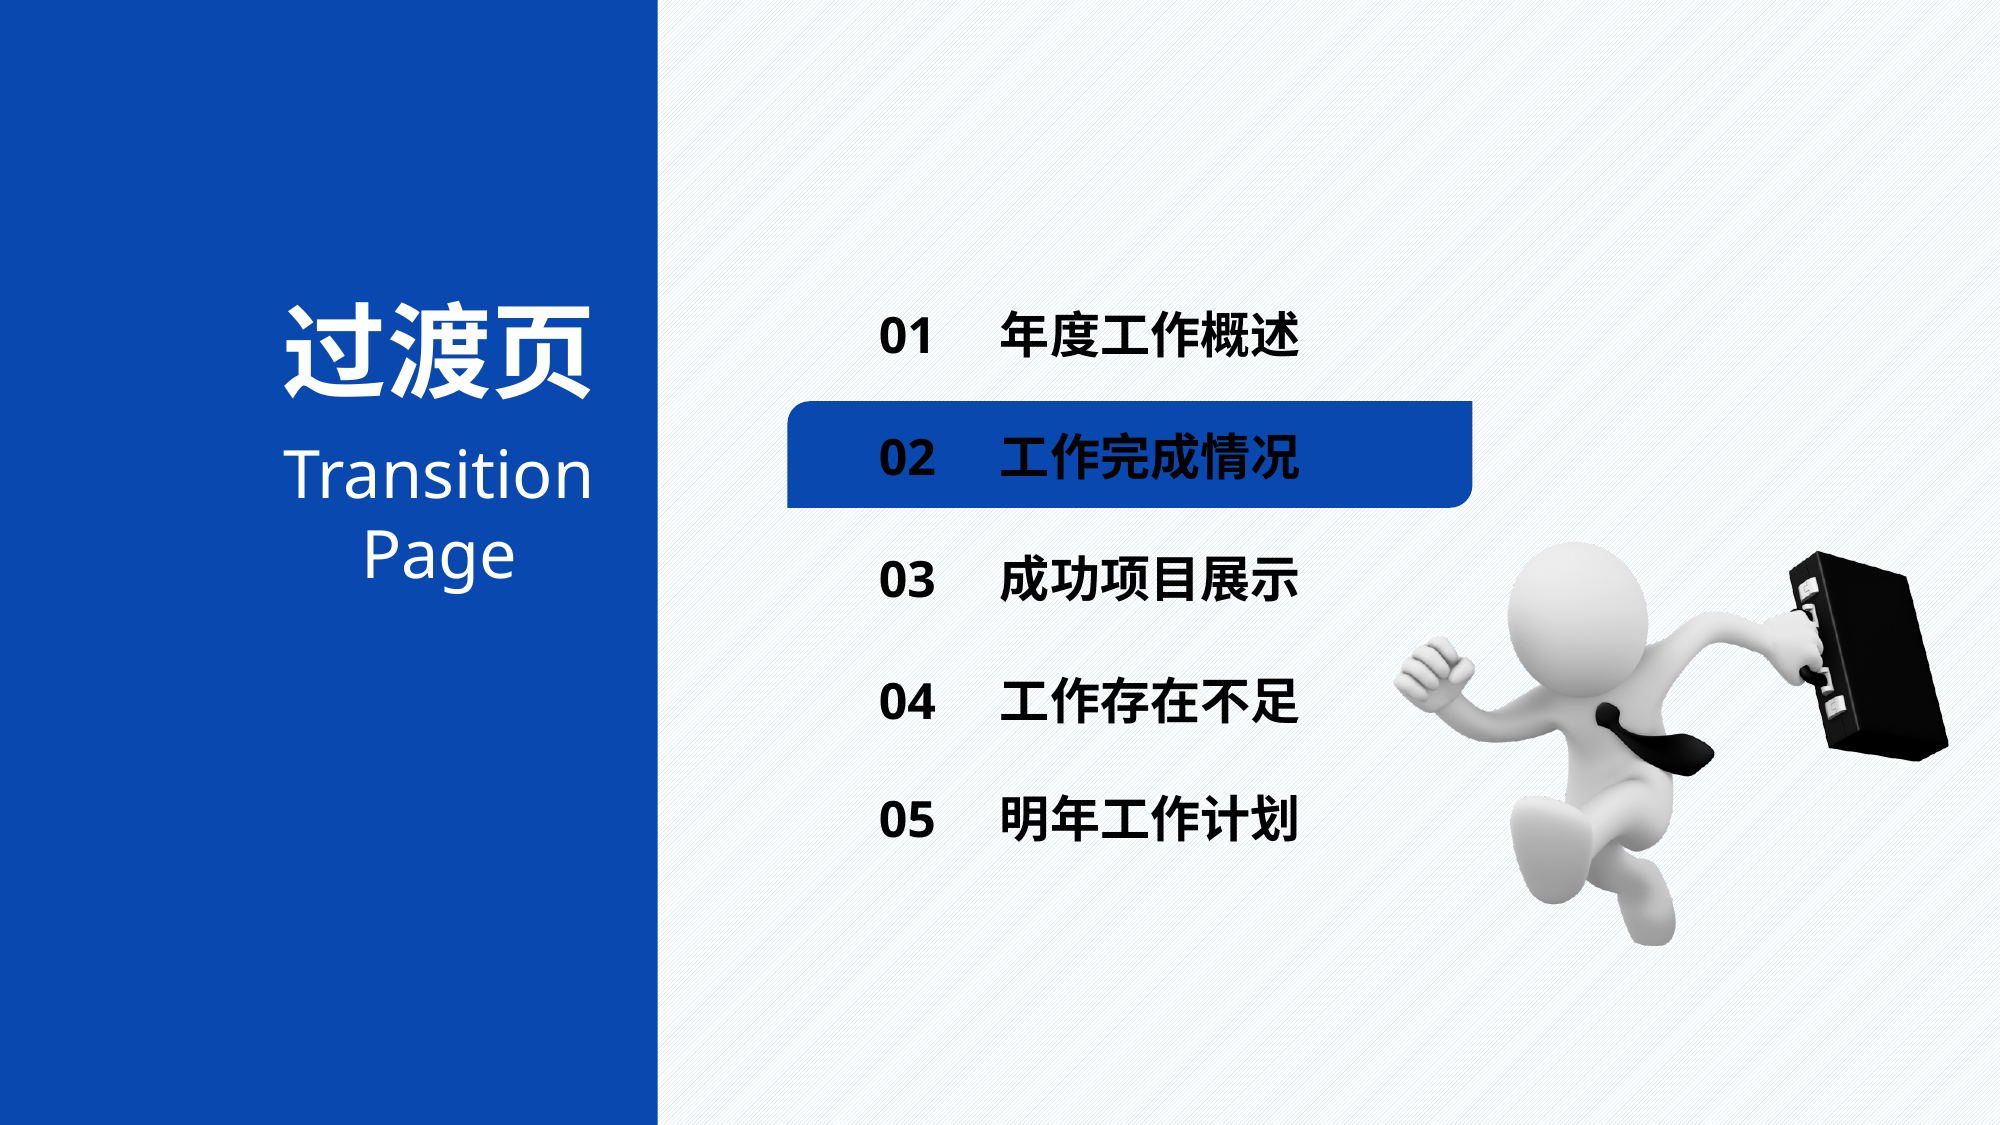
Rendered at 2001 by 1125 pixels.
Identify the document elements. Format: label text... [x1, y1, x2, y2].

text_box 过渡页 [244, 278, 635, 419]
text_box Transition Page [244, 424, 635, 599]
text_box 01 年度工作概述 [878, 303, 1508, 364]
text_box 04 工作存在不足 [878, 669, 1372, 730]
picture [1377, 514, 1962, 946]
text_box 02 工作完成情况 [878, 425, 1508, 486]
text_box 03 成功项目展示 [878, 547, 1372, 608]
text_box [0, 0, 658, 1125]
text_box [787, 401, 1473, 508]
text_box 05 明年工作计划 [878, 786, 1372, 847]
